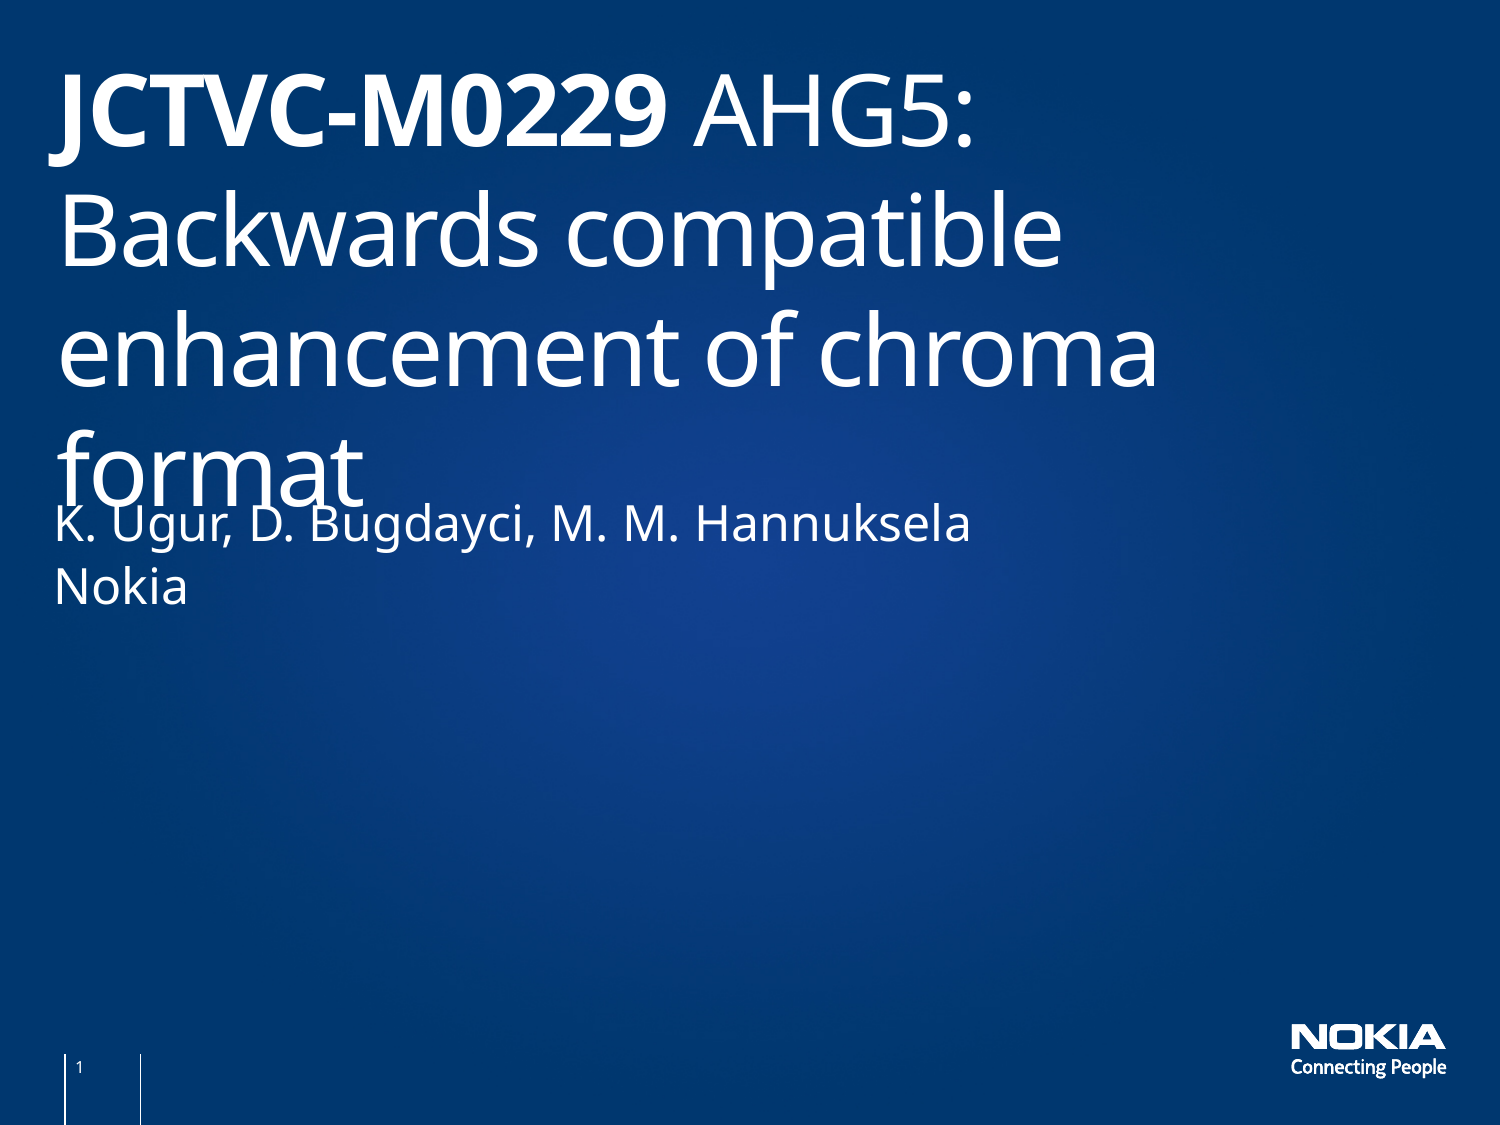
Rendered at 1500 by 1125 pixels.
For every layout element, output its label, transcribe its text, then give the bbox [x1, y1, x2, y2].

slide_number 1 [75, 1058, 124, 1079]
picture [0, 0, 1500, 1125]
title JCTVC-M0229 AHG5: Backwards compatible enhancement of chroma format [56, 46, 1433, 411]
list K. Ugur, D. Bugdayci, M. M. Hannuksela Nokia [53, 491, 1270, 676]
